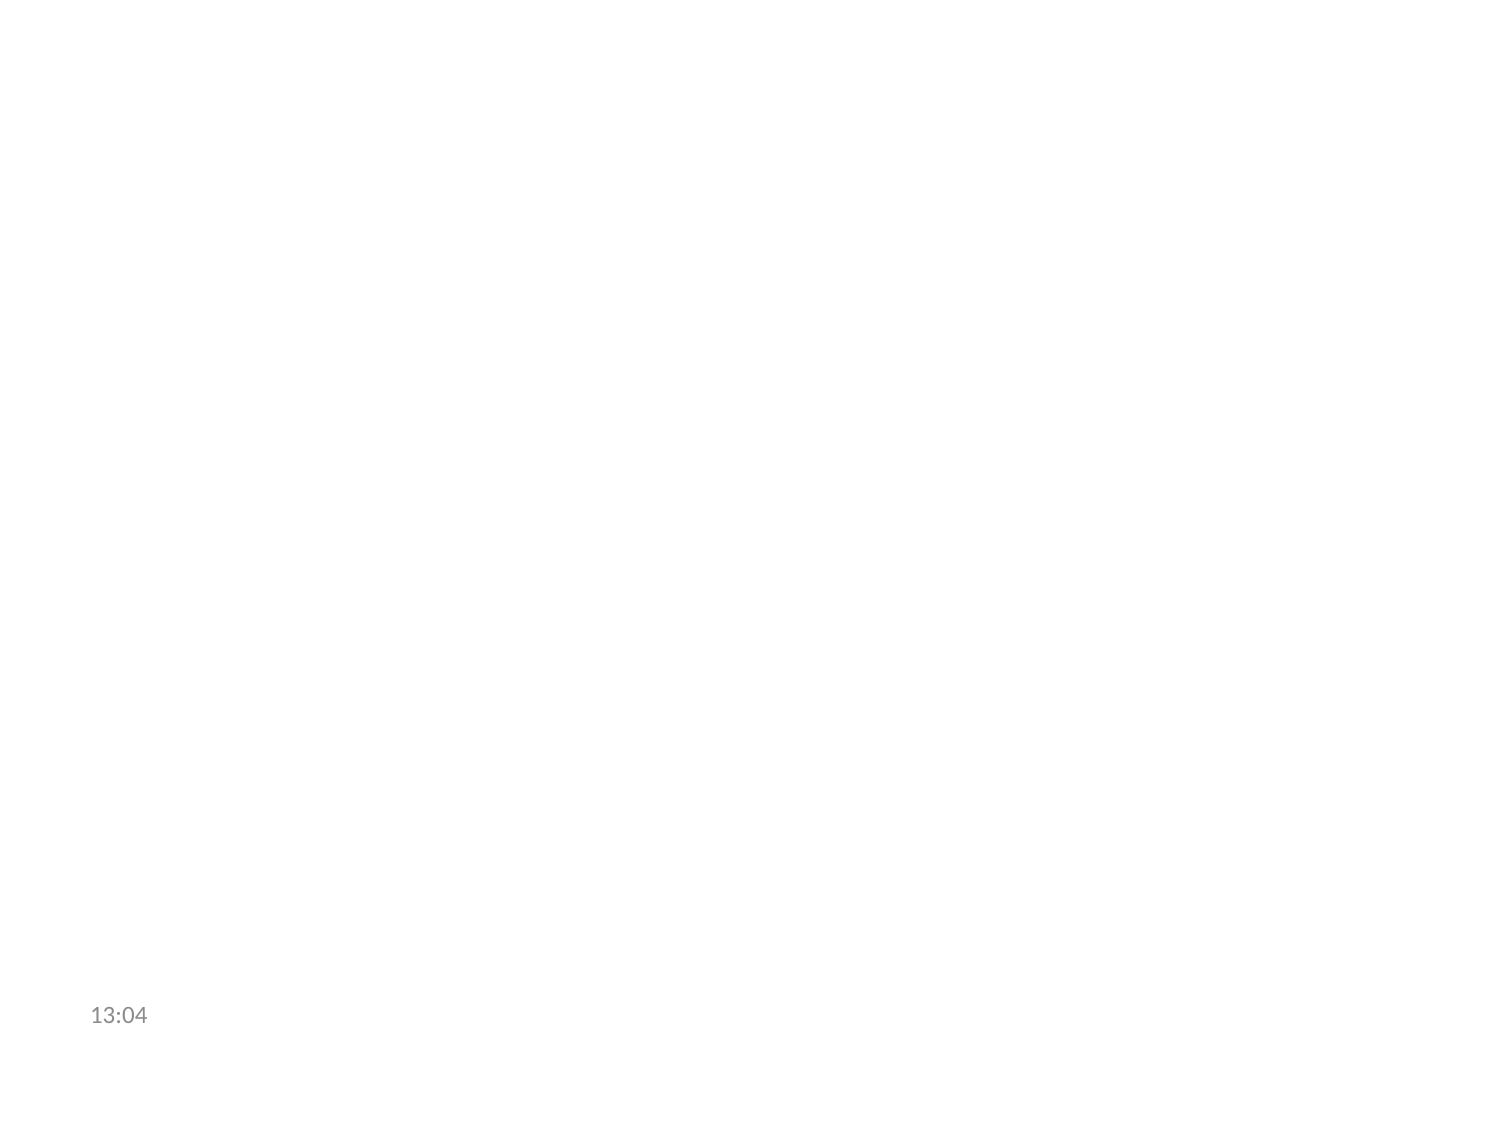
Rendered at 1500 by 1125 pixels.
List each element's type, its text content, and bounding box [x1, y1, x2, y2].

text_box 15:35 [75, 983, 425, 1044]
